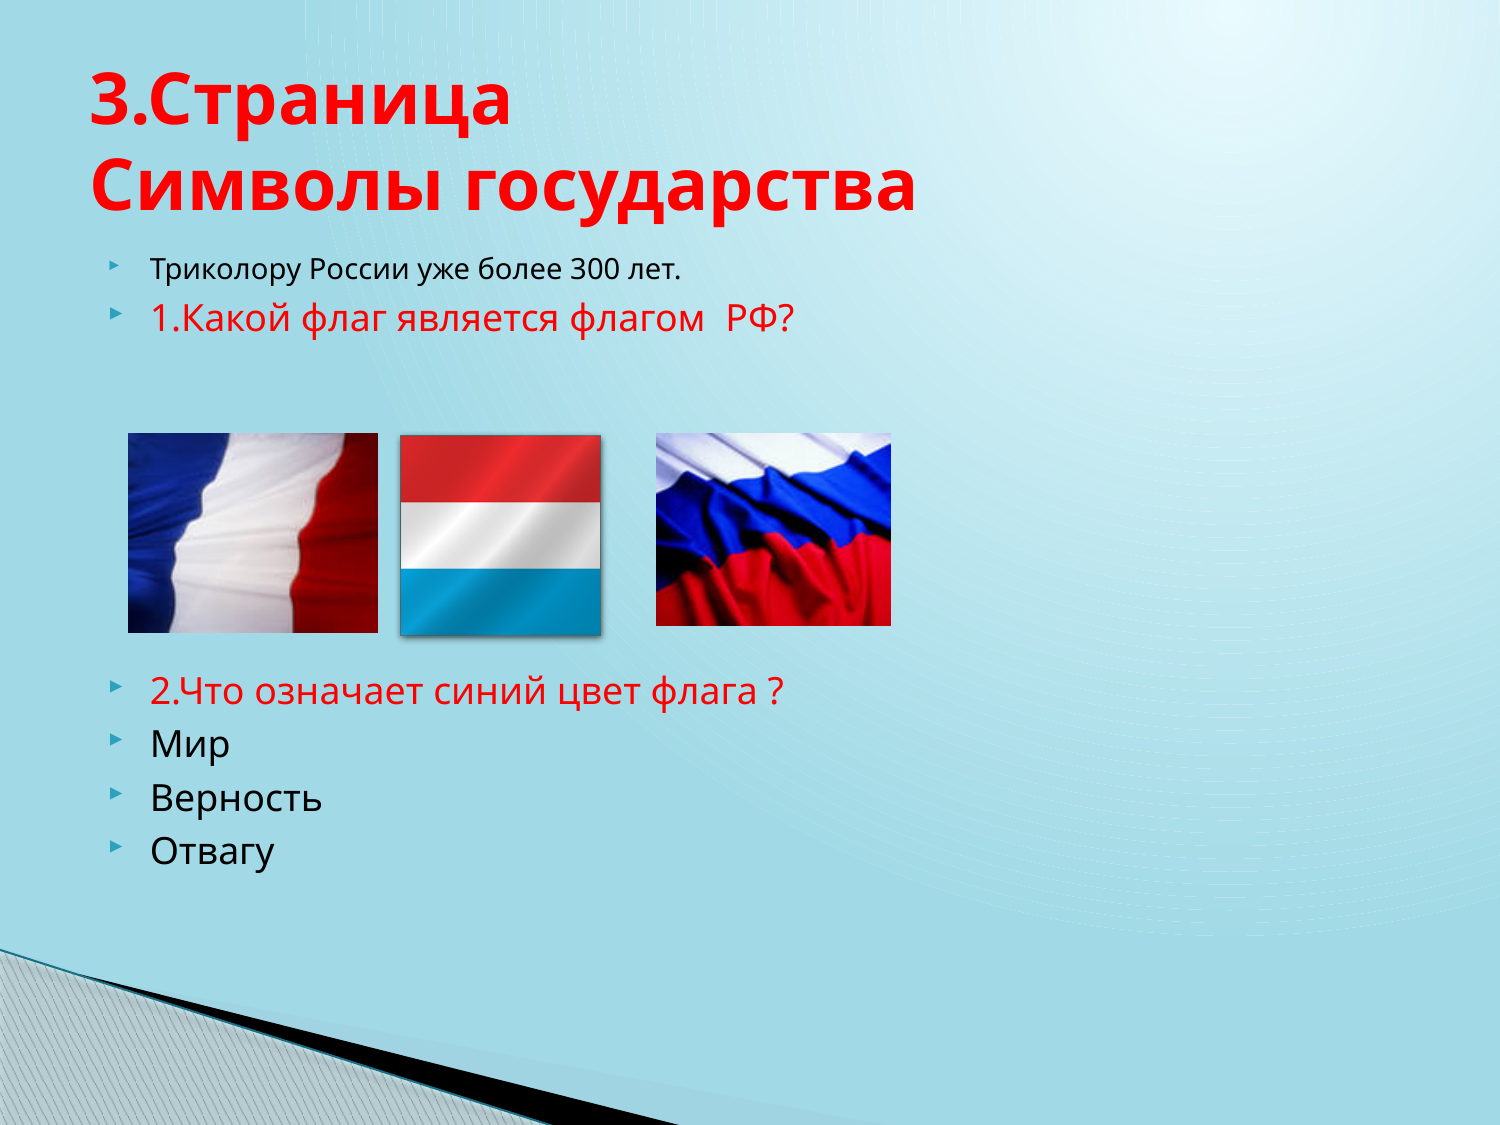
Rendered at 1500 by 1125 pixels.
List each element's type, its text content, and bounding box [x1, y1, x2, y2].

picture [386, 421, 614, 649]
title 3.Страница Символы государства [75, 45, 1425, 233]
picture [656, 433, 891, 626]
list Триколору России уже более 300 лет. 1.Какой флаг является флагом РФ? 2.Что означает синий цвет флага ? Мир Верность Отвагу [74, 242, 1426, 986]
picture [128, 433, 379, 633]
